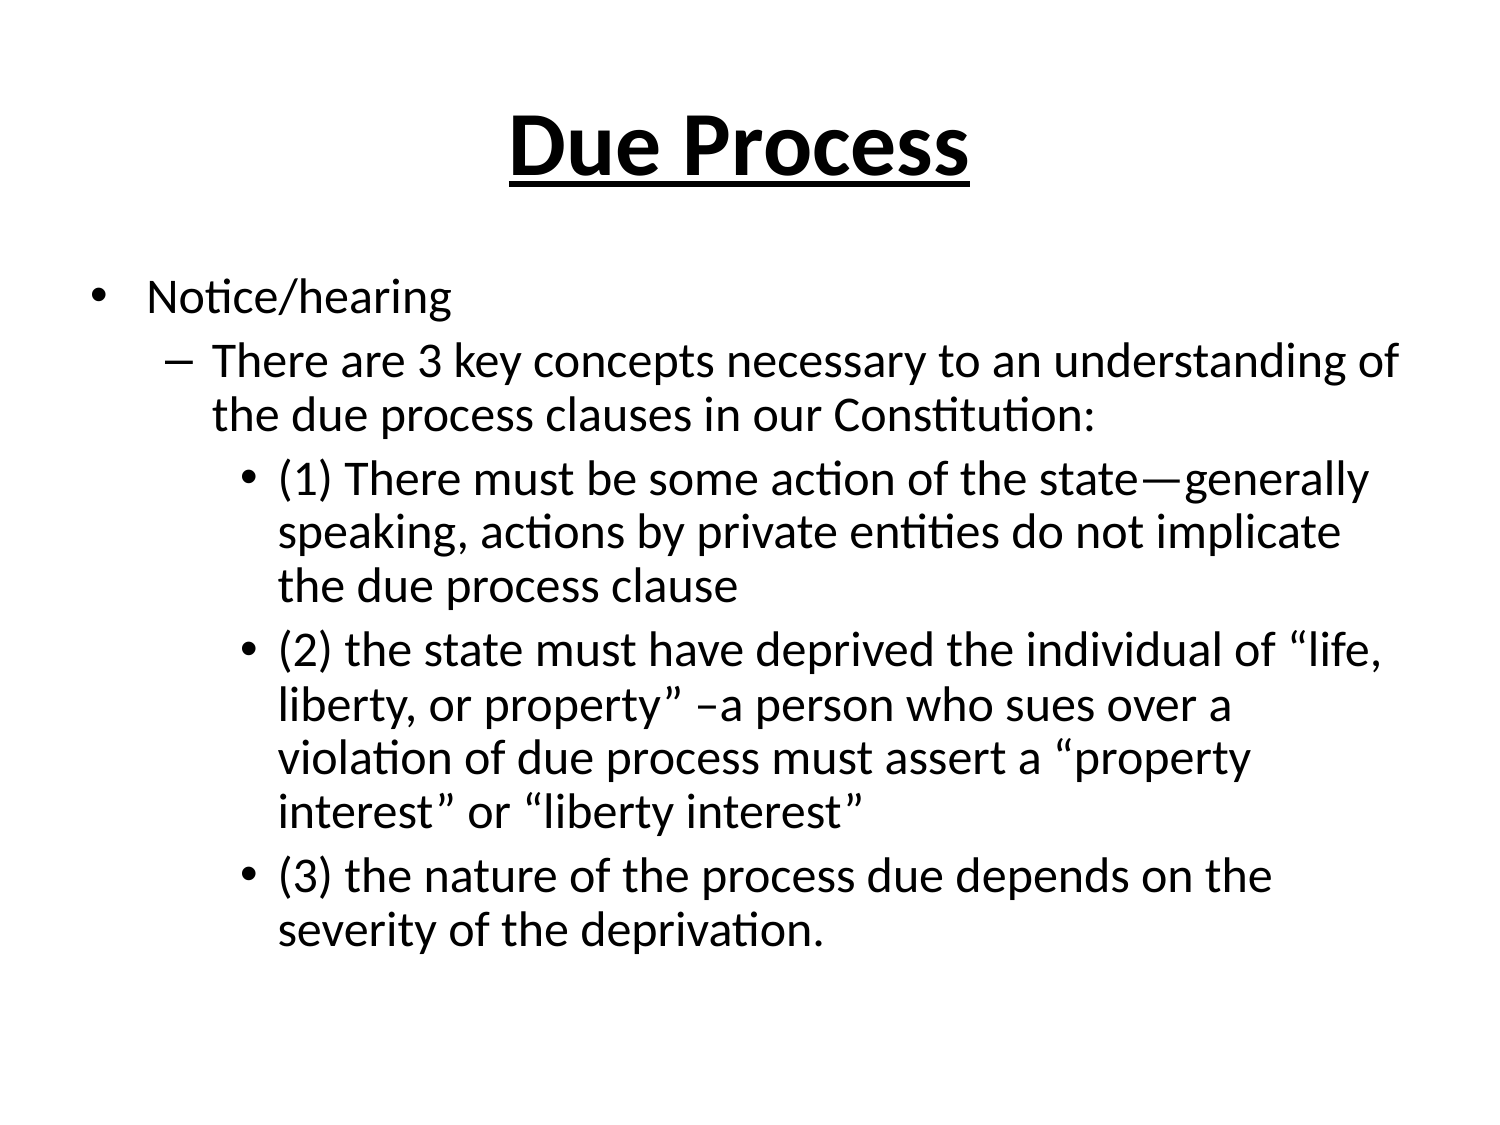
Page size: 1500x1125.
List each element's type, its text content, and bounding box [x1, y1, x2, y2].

title Due Process [74, 44, 1426, 233]
list Notice/hearing There are 3 key concepts necessary to an understanding of the due process clauses in our Constitution: (1) There must be some action of the state—generally speaking, actions by private entities do not implicate the due process clause (2) the state must have deprived the individual of “life, liberty, or property” –a person who sues over a violation of due process must assert a “property interest” or “liberty interest” (3) the nature of the process due depends on the severity of the deprivation. [74, 262, 1426, 1006]
